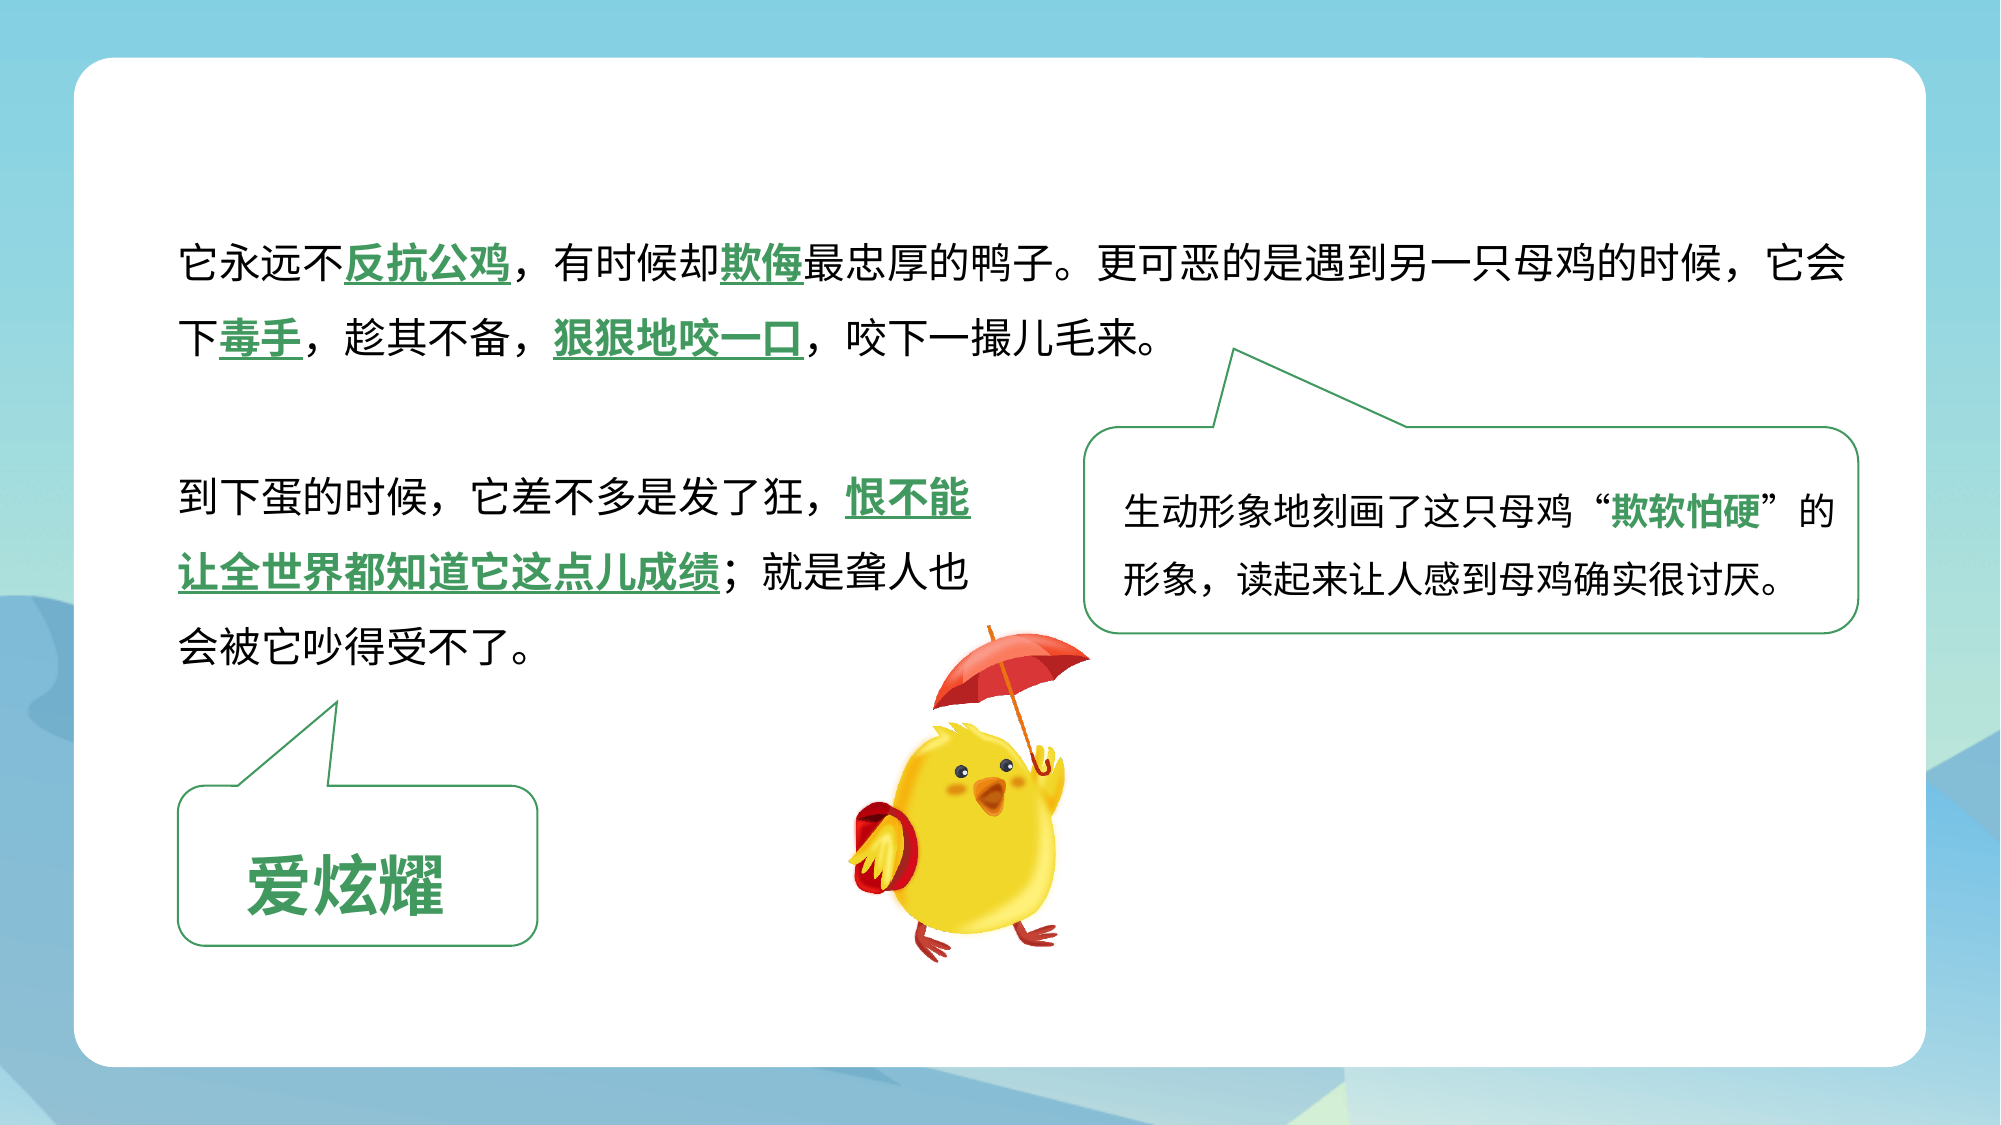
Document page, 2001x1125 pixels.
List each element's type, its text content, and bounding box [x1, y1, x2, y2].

text_box 到下蛋的时候，它差不多是发了狂，恨不能让全世界都知道它这点儿成绩；就是聋人也会被它吵得受不了。 [162, 634, 779, 679]
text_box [162, 204, 1905, 634]
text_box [177, 785, 538, 946]
picture [0, 0, 2001, 1125]
